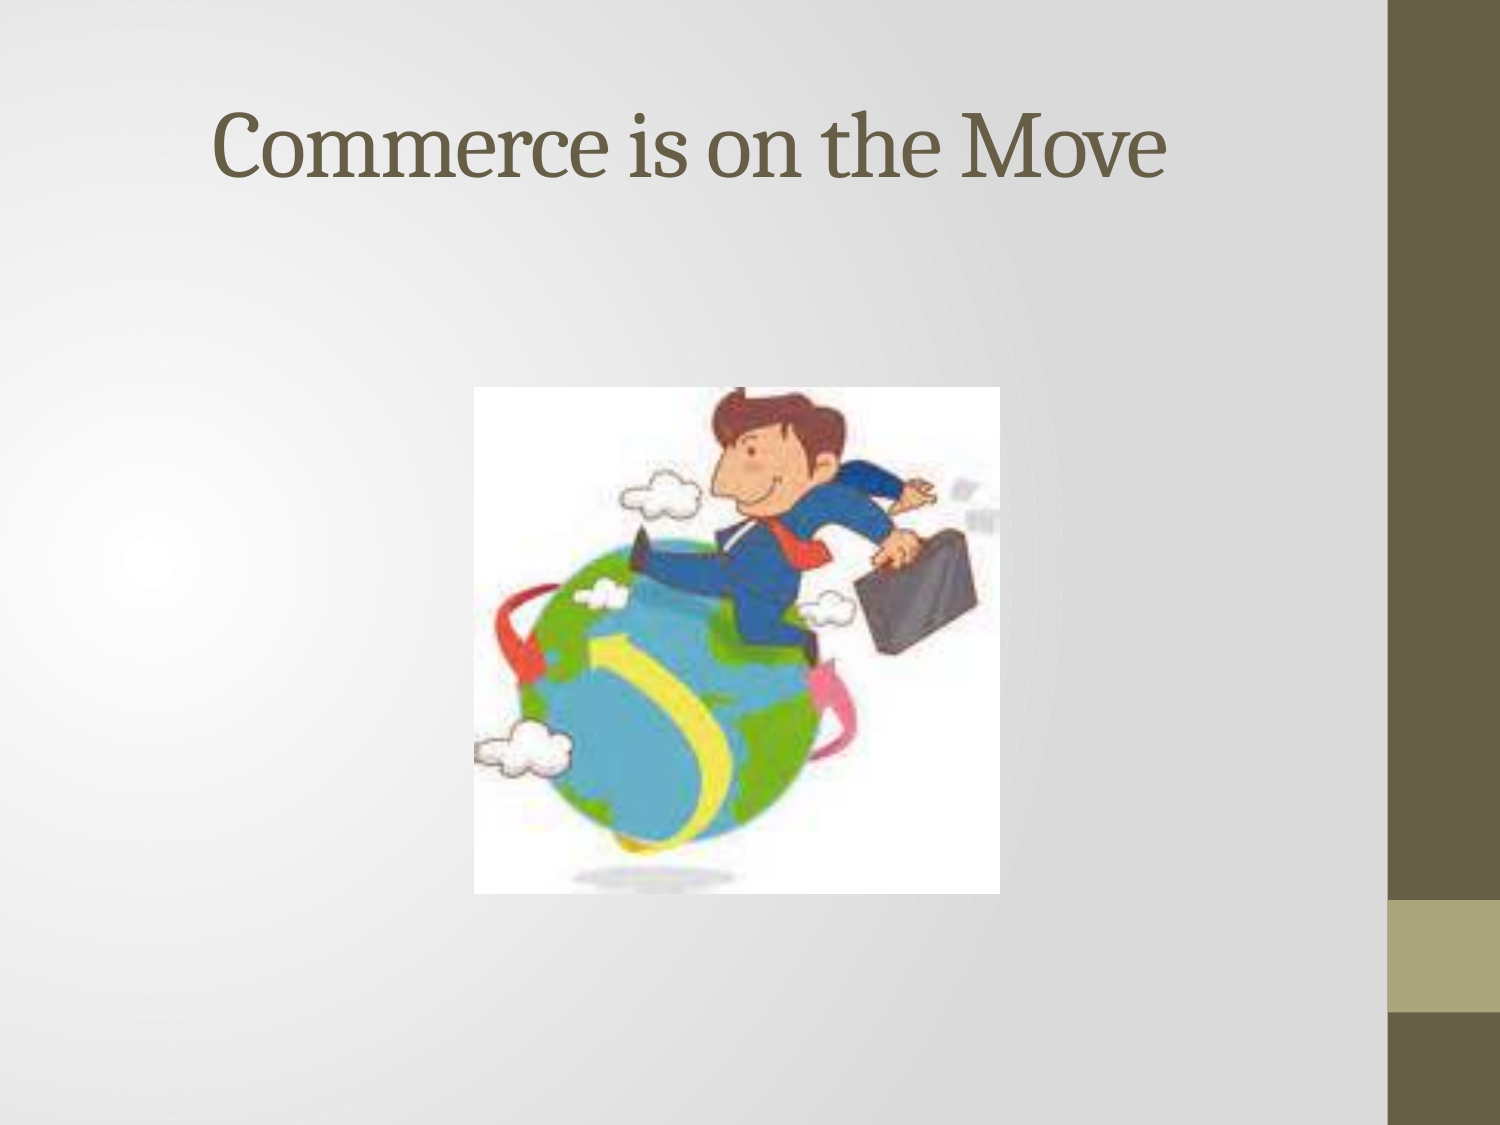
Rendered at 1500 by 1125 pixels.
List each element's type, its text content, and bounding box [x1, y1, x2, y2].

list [474, 386, 1001, 895]
title Commerce is on the Move [75, 45, 1325, 233]
